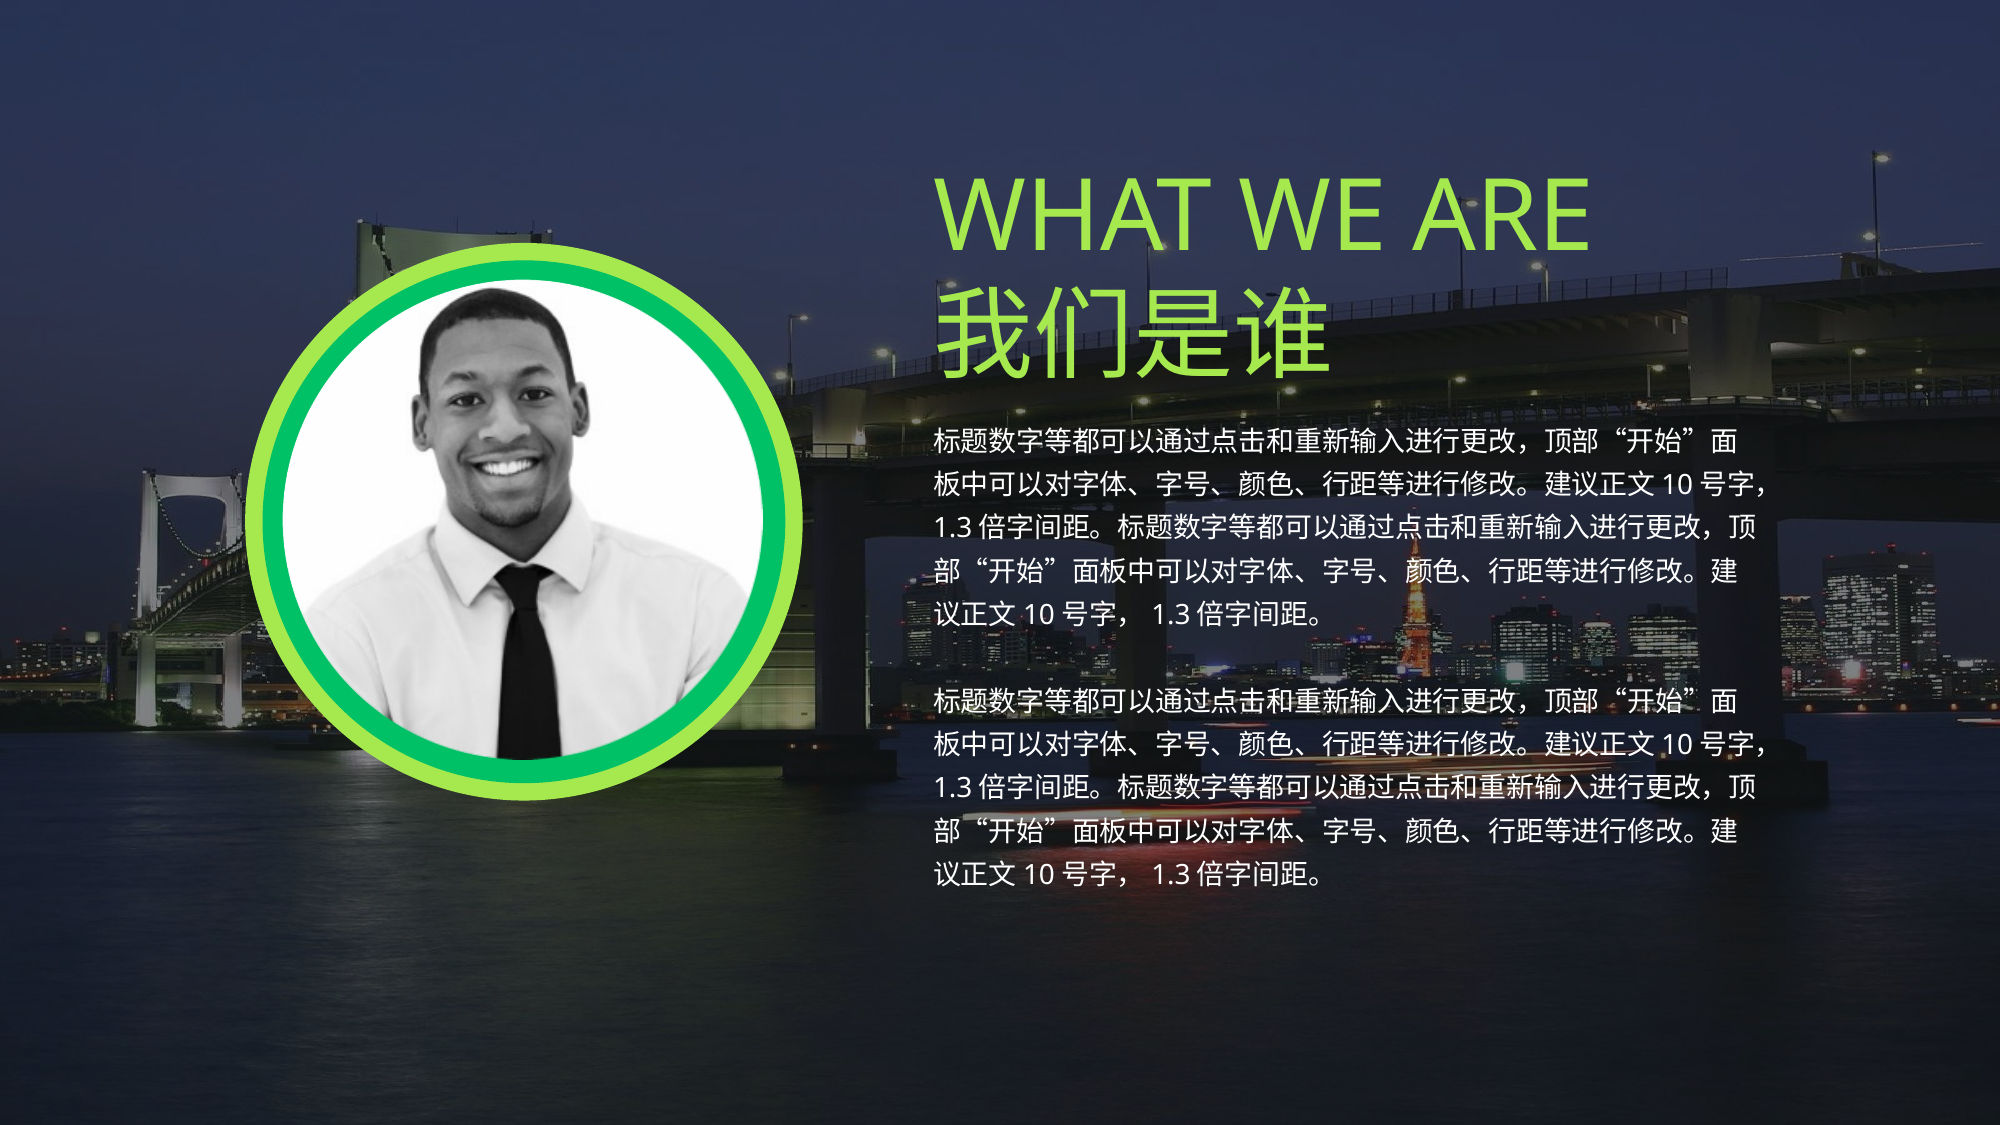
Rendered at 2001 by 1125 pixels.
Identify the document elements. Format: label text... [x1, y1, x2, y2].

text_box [245, 242, 803, 801]
text_box WHAT WE ARE 我们是谁 [918, 143, 1822, 398]
text_box 标题数字等都可以通过点击和重新输入进行更改，顶部“开始”面板中可以对字体、字号、颜色、行距等进行修改。建议正文10号字，1.3倍字间距。标题数字等都可以通过点击和重新输入进行更改，顶部“开始”面板中可以对字体、字号、颜色、行距等进行修改。建议正文10号字，1.3倍字间距。 标题数字等都可以通过点击和重新输入进行更改，顶部“开始”面板中可以对字体、字号、颜色、行距等进行修改。建议正文10号字，1.3倍字间距。标题数字等都可以通过点击和重新输入进行更改，顶部“开始”面板中可以对字体、字号、颜色、行距等进行修改。建议正文10号字，1.3倍字间距。 [918, 405, 1774, 898]
